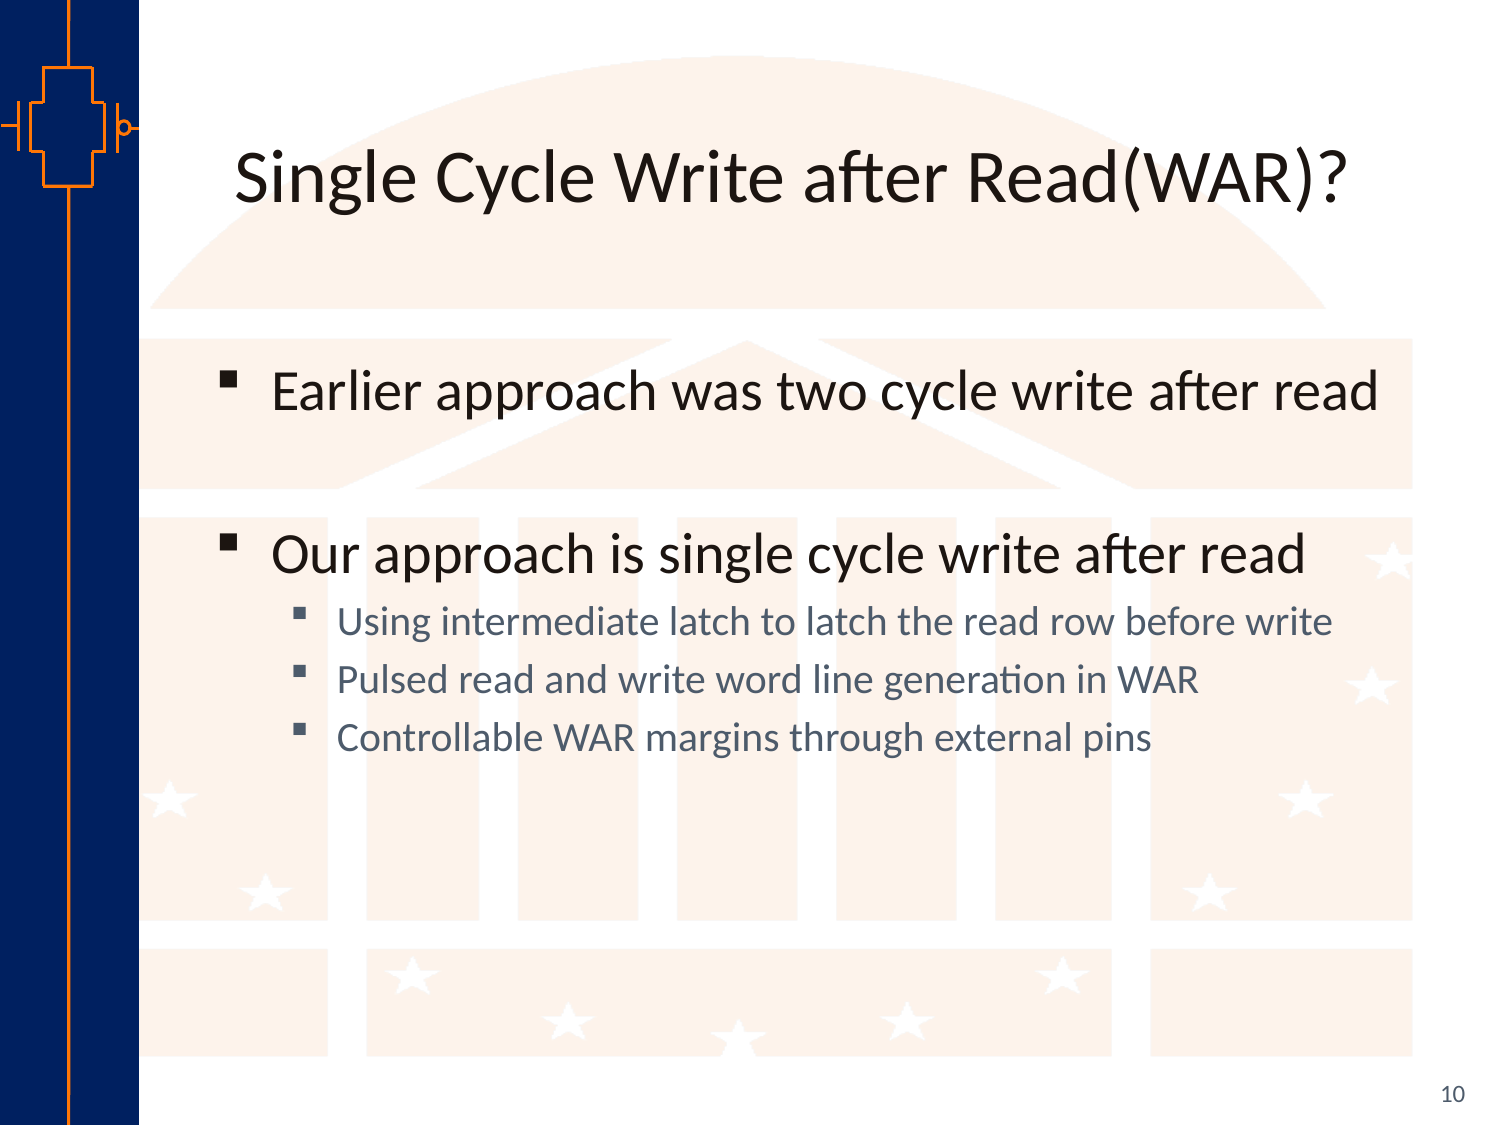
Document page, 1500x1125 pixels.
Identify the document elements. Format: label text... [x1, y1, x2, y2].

title Single Cycle Write after Read(WAR)? [200, 37, 1388, 225]
list Earlier approach was two cycle write after read Our approach is single cycle write after read Using intermediate latch to latch the read row before write Pulsed read and write word line generation in WAR Controllable WAR margins through external pins [200, 262, 1425, 988]
slide_number 10 [1425, 1062, 1488, 1123]
